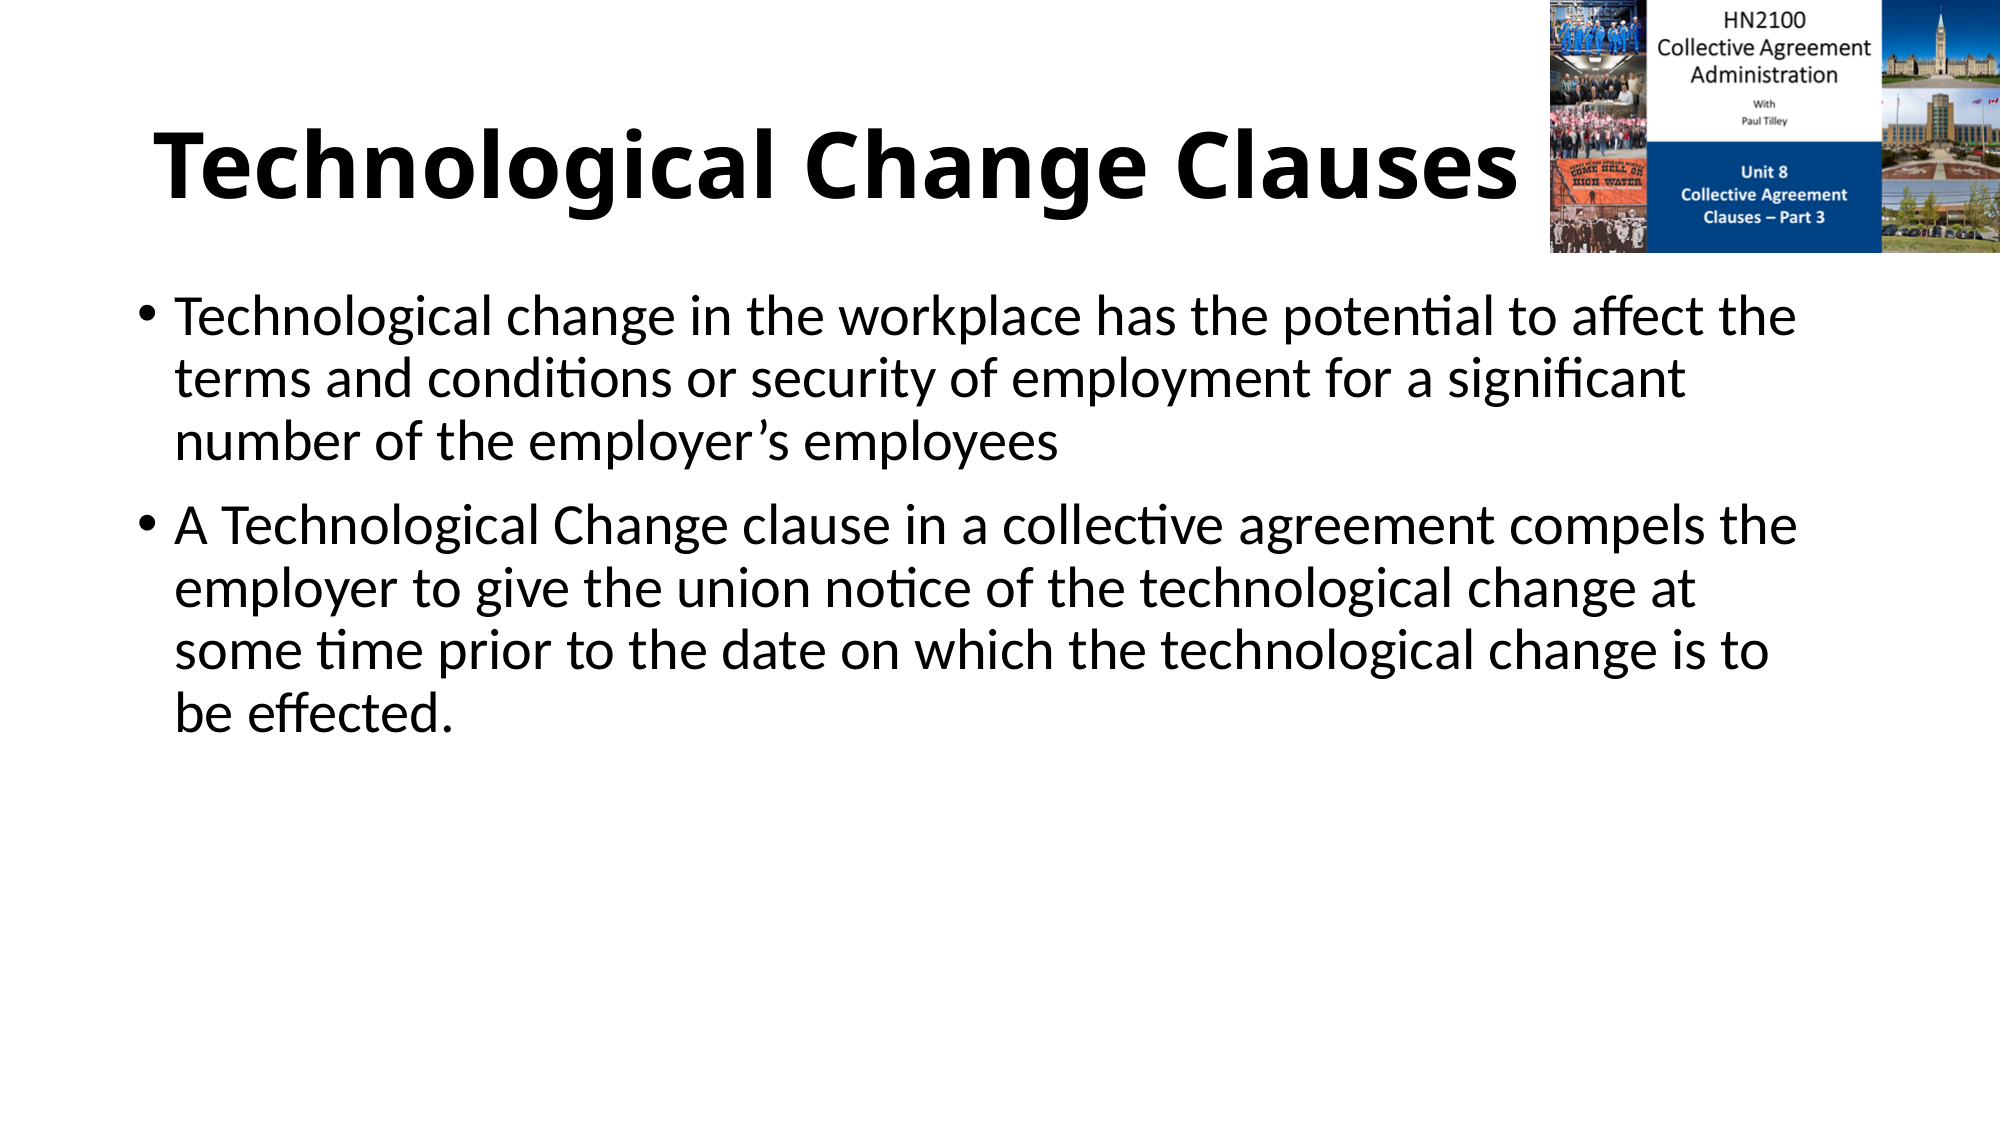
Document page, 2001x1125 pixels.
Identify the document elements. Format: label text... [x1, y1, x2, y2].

picture [1550, 0, 2000, 254]
title Technological Change Clauses [137, 59, 1863, 278]
list Technological change in the workplace has the potential to affect the terms and conditions or security of employment for a significant number of the employer’s employees A Technological Change clause in a collective agreement compels the employer to give the union notice of the technological change at some time prior to the date on which the technological change is to be effected. [122, 277, 1848, 992]
